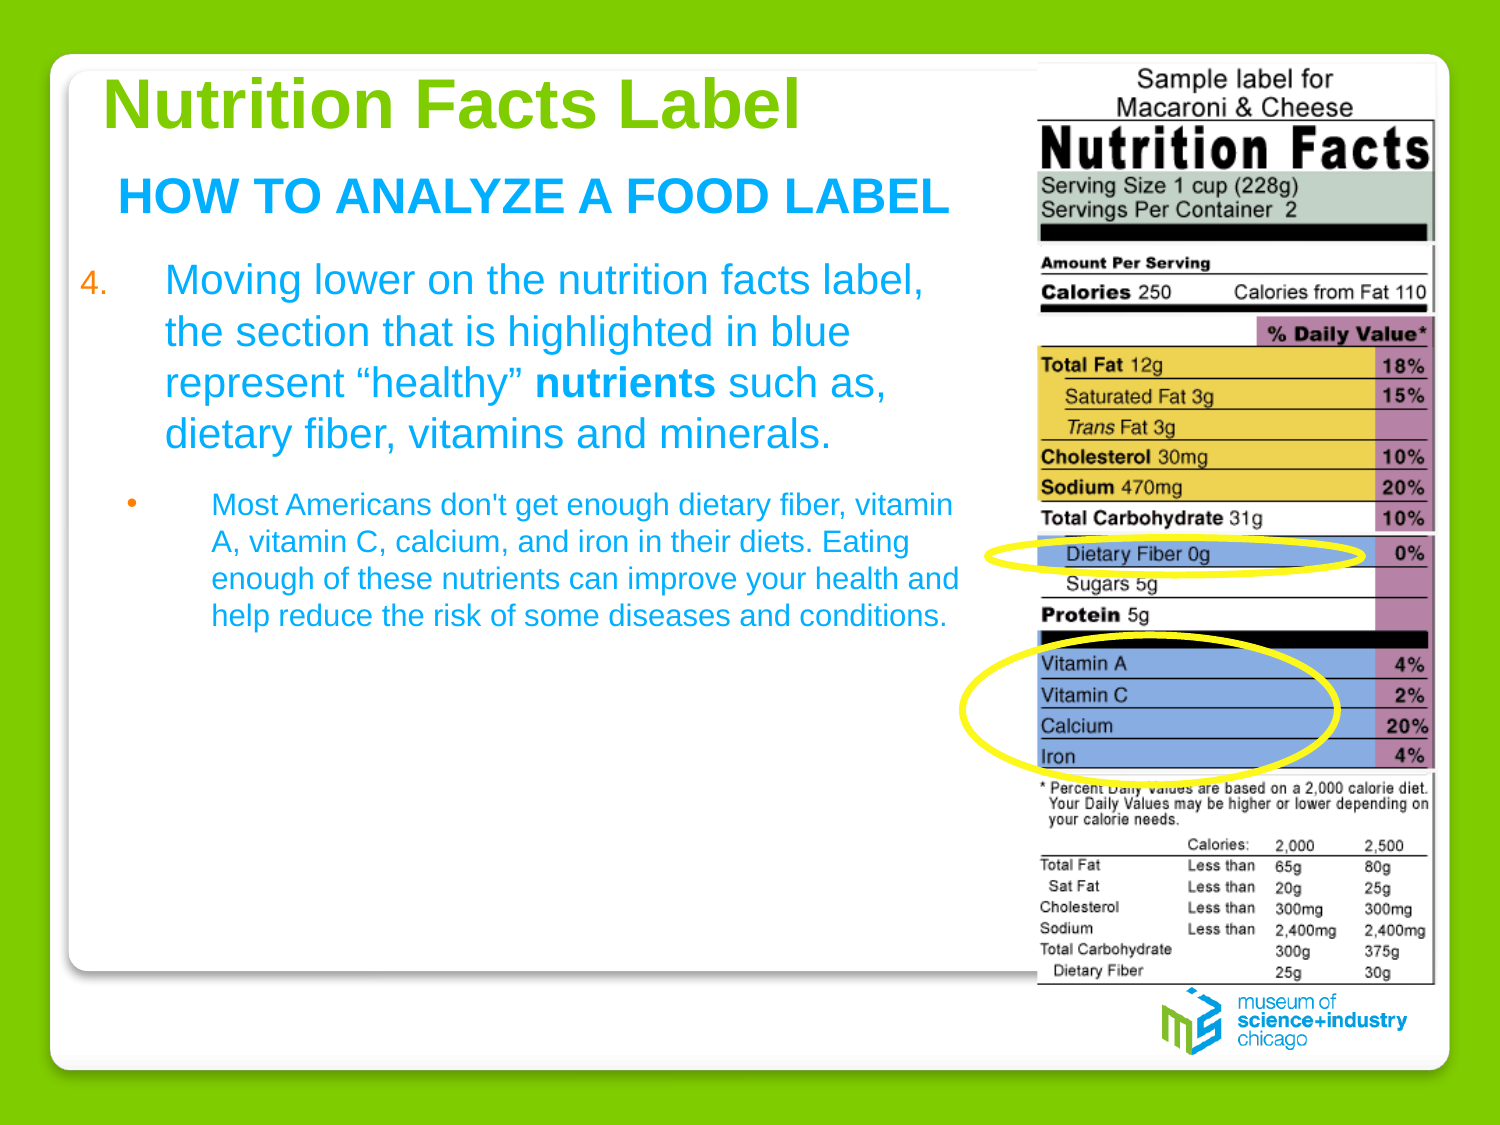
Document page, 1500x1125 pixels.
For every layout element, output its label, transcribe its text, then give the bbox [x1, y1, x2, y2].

list Moving lower on the nutrition facts label, the section that is highlighted in blue represent “healthy” nutrients such as, dietary fiber, vitamins and minerals. Most Americans don't get enough dietary fiber, vitamin A, vitamin C, calcium, and iron in their diets. Eating enough of these nutrients can improve your health and help reduce the risk of some diseases and conditions. [50, 237, 988, 663]
text_box [958, 648, 1029, 771]
text_box [983, 540, 1029, 572]
list HOW TO ANALYZE A FOOD LABEL [93, 125, 1029, 255]
picture [1037, 62, 1438, 985]
picture [1162, 987, 1407, 1055]
title Nutrition Facts Label [87, 50, 1430, 150]
